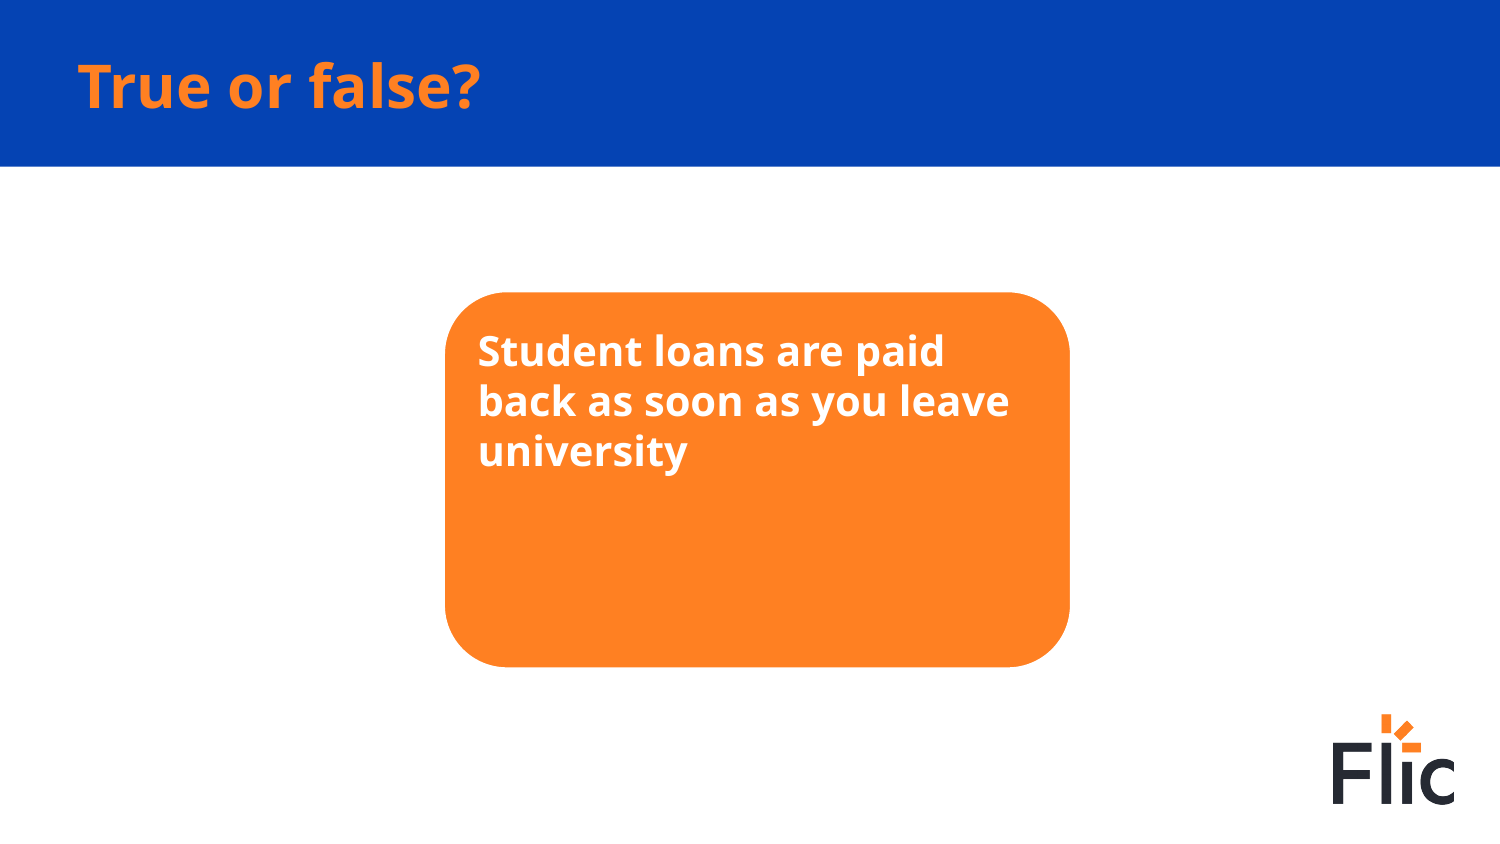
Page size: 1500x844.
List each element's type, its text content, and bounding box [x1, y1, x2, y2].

title True or false? [62, 41, 998, 127]
picture [1333, 714, 1454, 805]
text_box Student loans are paid back as soon as you leave university [444, 291, 1071, 669]
